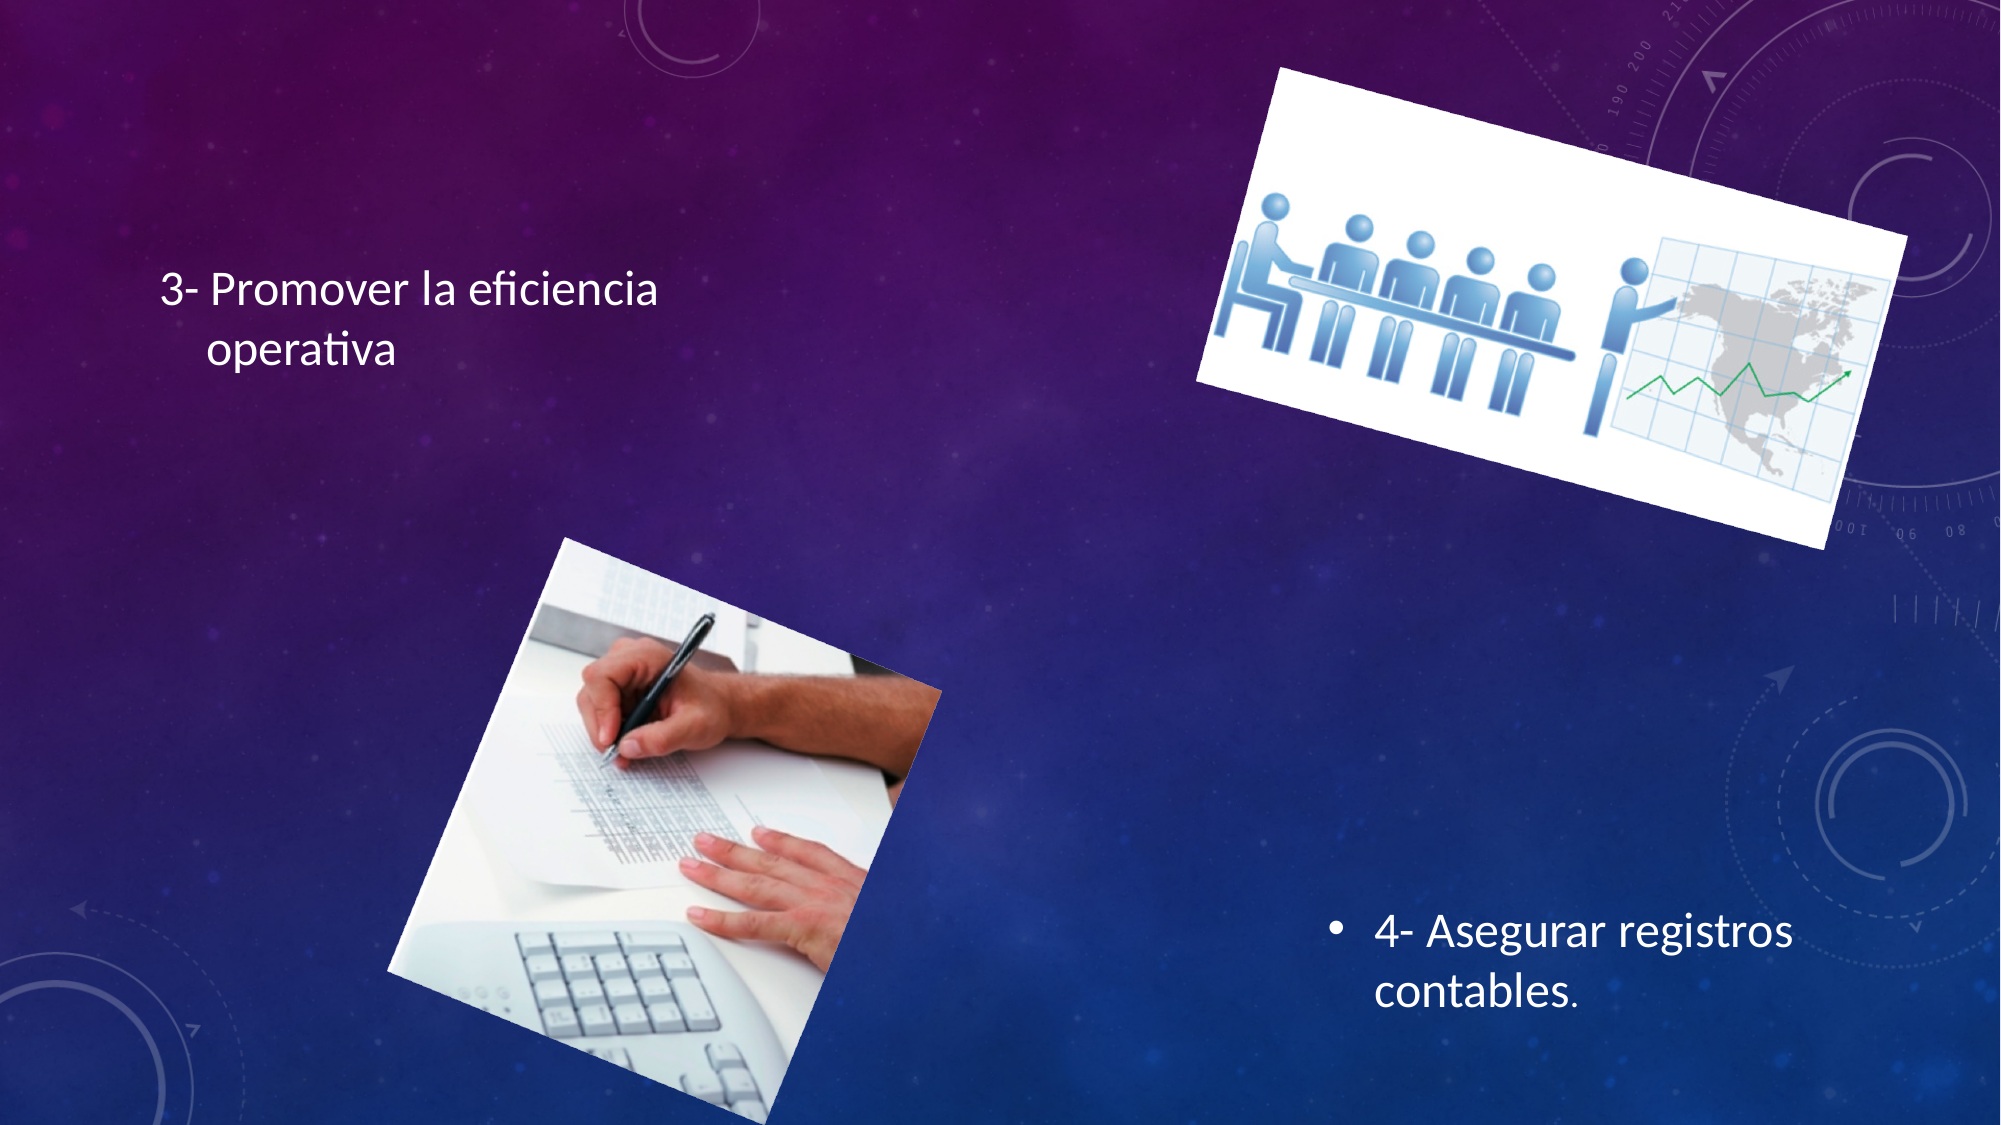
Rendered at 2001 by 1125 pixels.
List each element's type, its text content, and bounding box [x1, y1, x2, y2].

list 4- Asegurar registros contables. [1312, 262, 1908, 1125]
list 3- Promover la eficiencia operativa [144, 36, 727, 463]
picture [0, 0, 2001, 1125]
